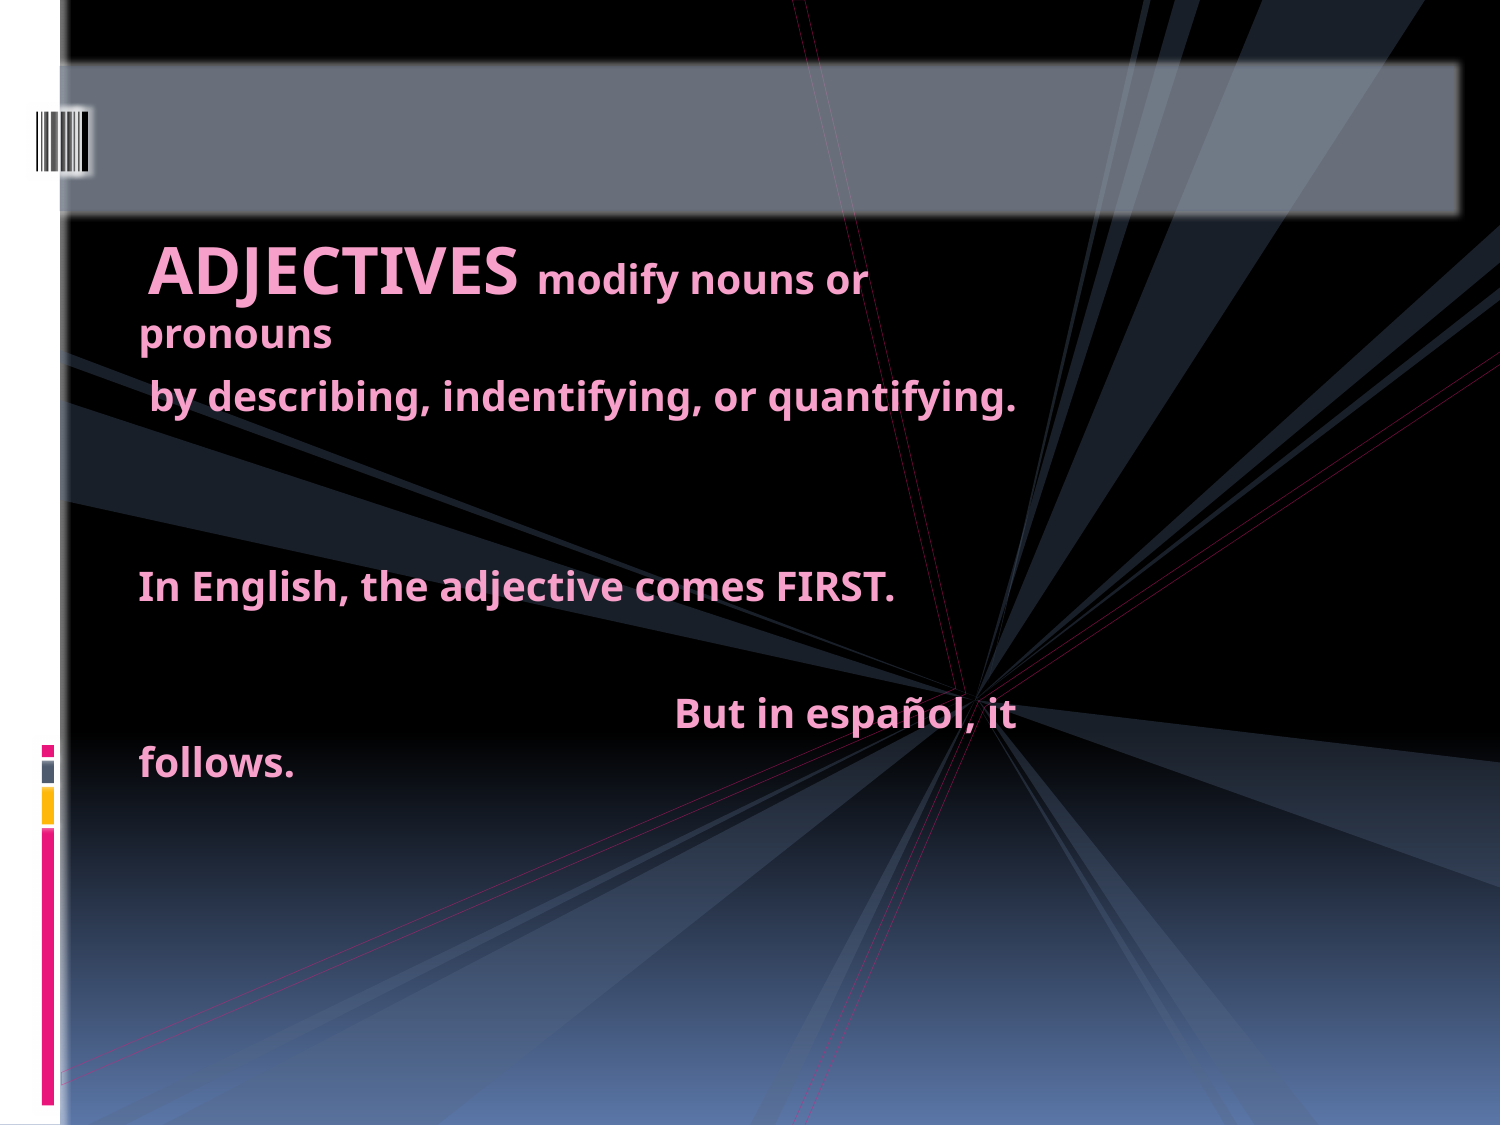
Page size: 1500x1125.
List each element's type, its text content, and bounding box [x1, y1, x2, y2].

list ADJECTIVES modify nouns or pronouns by describing, indentifying, or quantifying. In English, the adjective comes FIRST. But in español, it follows. [115, 221, 1054, 825]
